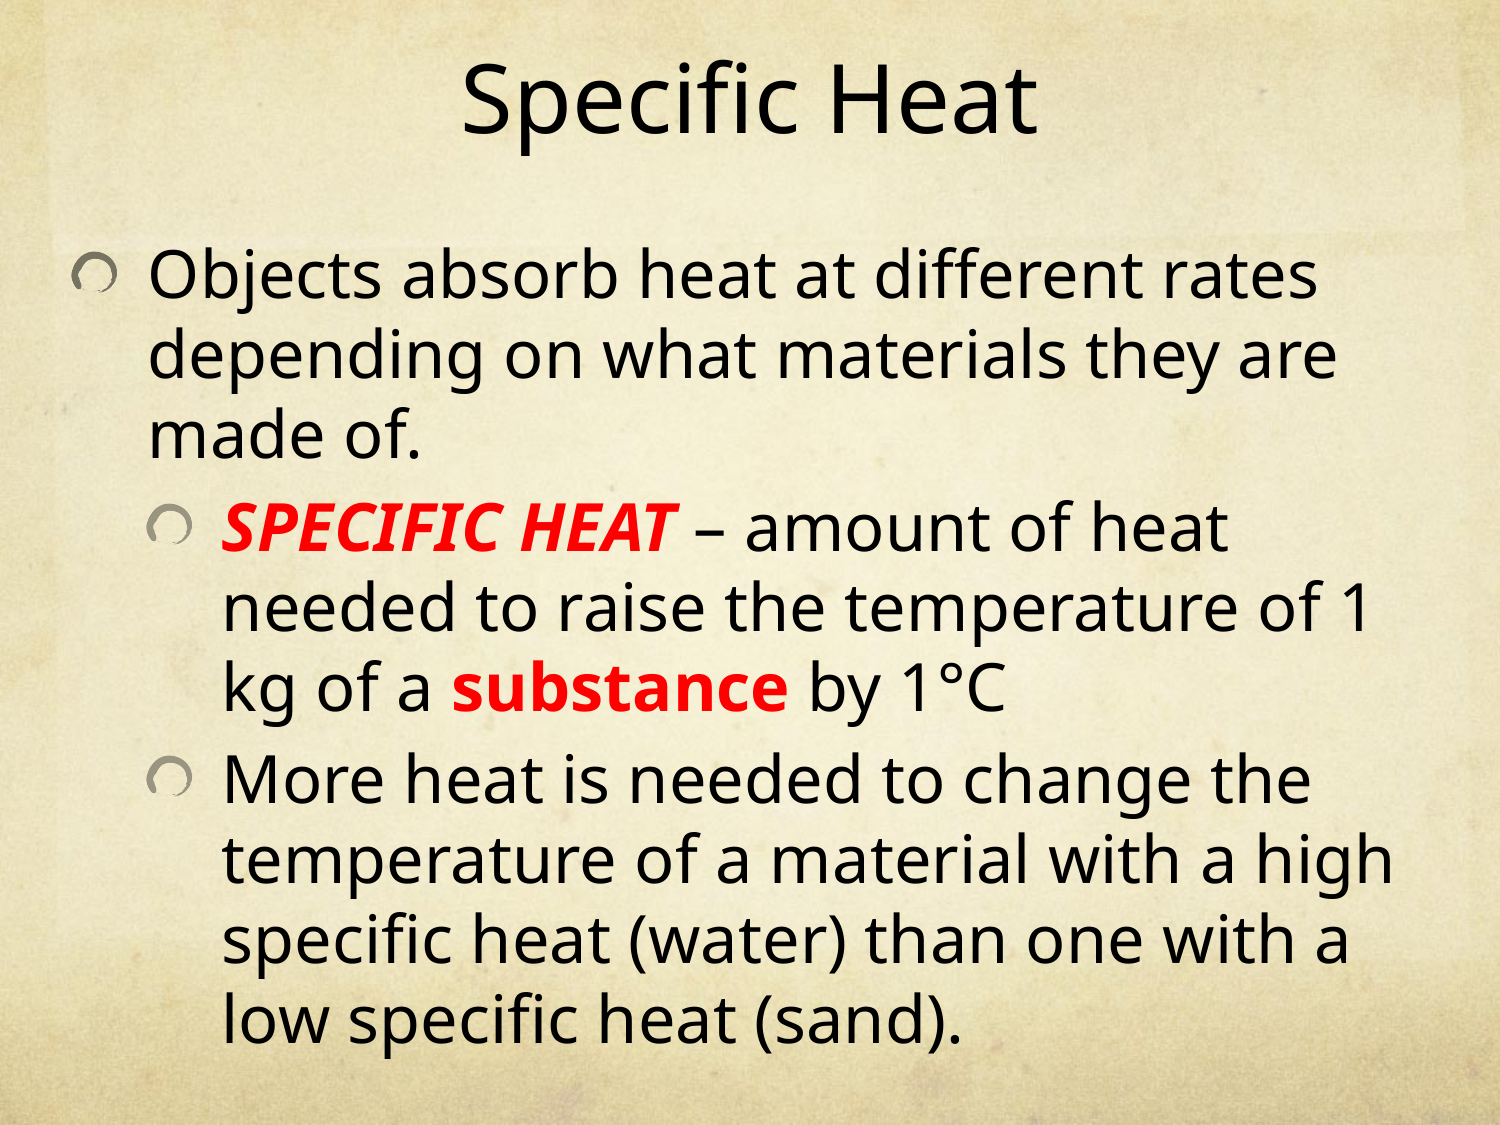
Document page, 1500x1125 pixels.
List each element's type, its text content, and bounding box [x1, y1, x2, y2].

list Objects absorb heat at different rates depending on what materials they are made of. SPECIFIC HEAT – amount of heat needed to raise the temperature of 1 kg of a substance by 1°C More heat is needed to change the temperature of a material with a high specific heat (water) than one with a low specific heat (sand). [56, 224, 1428, 1125]
picture [0, 0, 1500, 1125]
picture [146, 503, 194, 546]
picture [71, 251, 119, 294]
title Specific Heat [150, 24, 1350, 167]
picture [146, 755, 194, 798]
